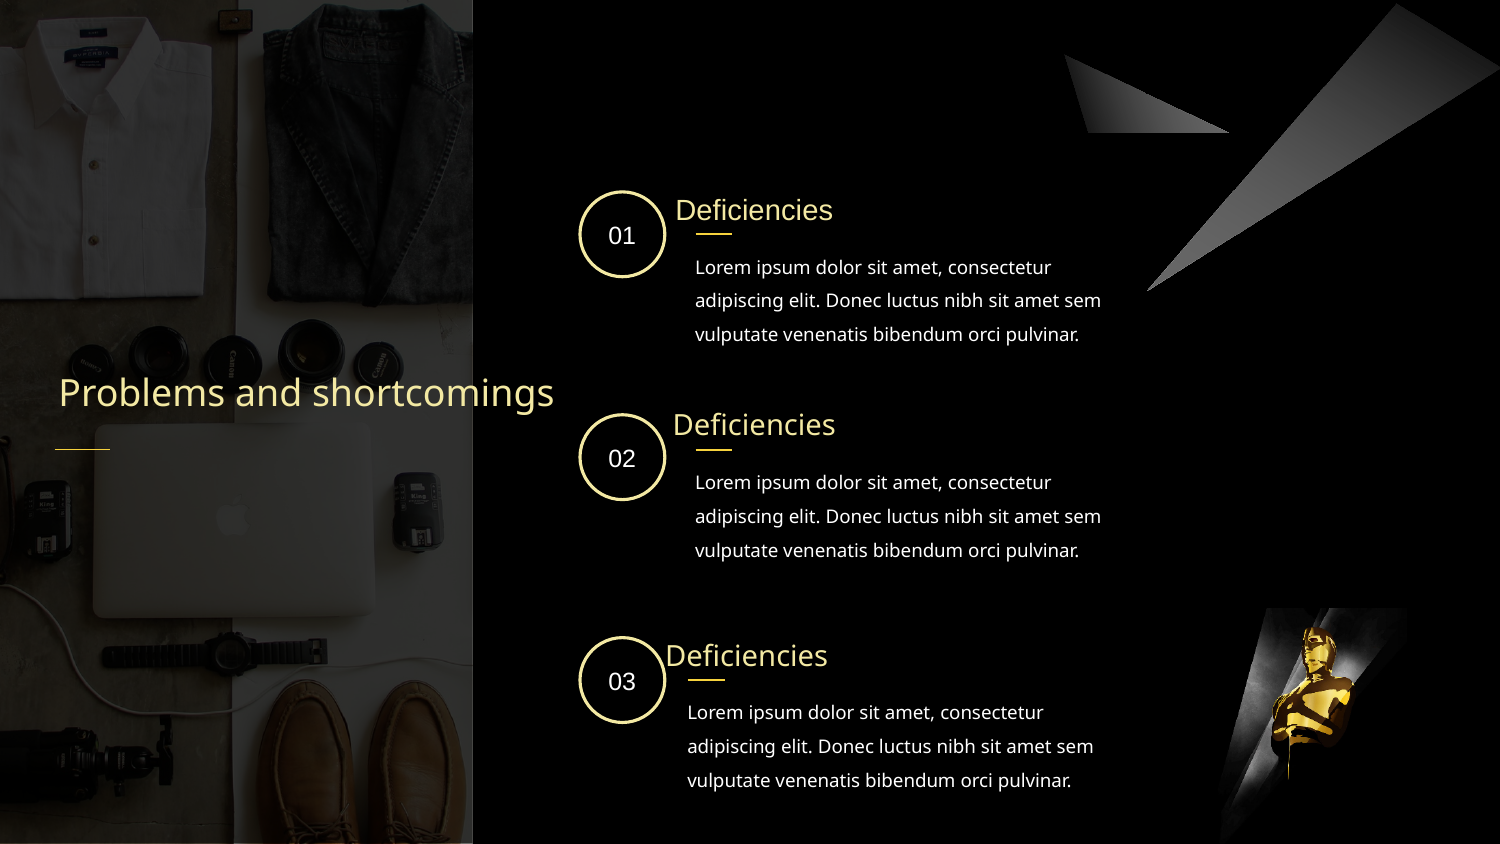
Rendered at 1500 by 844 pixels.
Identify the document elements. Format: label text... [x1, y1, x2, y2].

text_box Deficiencies [660, 183, 849, 234]
picture [0, 0, 473, 844]
text_box [1063, 52, 1230, 134]
text_box Lorem ipsum dolor sit amet, consectetur adipiscing elit. Donec luctus nibh sit amet sem vulputate venenatis bibendum orci pulvinar. [672, 682, 1140, 799]
text_box Lorem ipsum dolor sit amet, consectetur adipiscing elit. Donec luctus nibh sit amet sem vulputate venenatis bibendum orci pulvinar. [680, 236, 1147, 353]
text_box Deficiencies [650, 629, 843, 680]
text_box 02 [578, 413, 666, 501]
text_box Lorem ipsum dolor sit amet, consectetur adipiscing elit. Donec luctus nibh sit amet sem vulputate venenatis bibendum orci pulvinar. [680, 452, 1147, 569]
text_box 01 [578, 190, 666, 278]
picture [1184, 608, 1500, 844]
text_box [1147, 2, 1500, 292]
text_box 03 [578, 636, 666, 724]
text_box Deficiencies [657, 399, 851, 449]
text_box Problems and shortcomings [473, 361, 571, 422]
